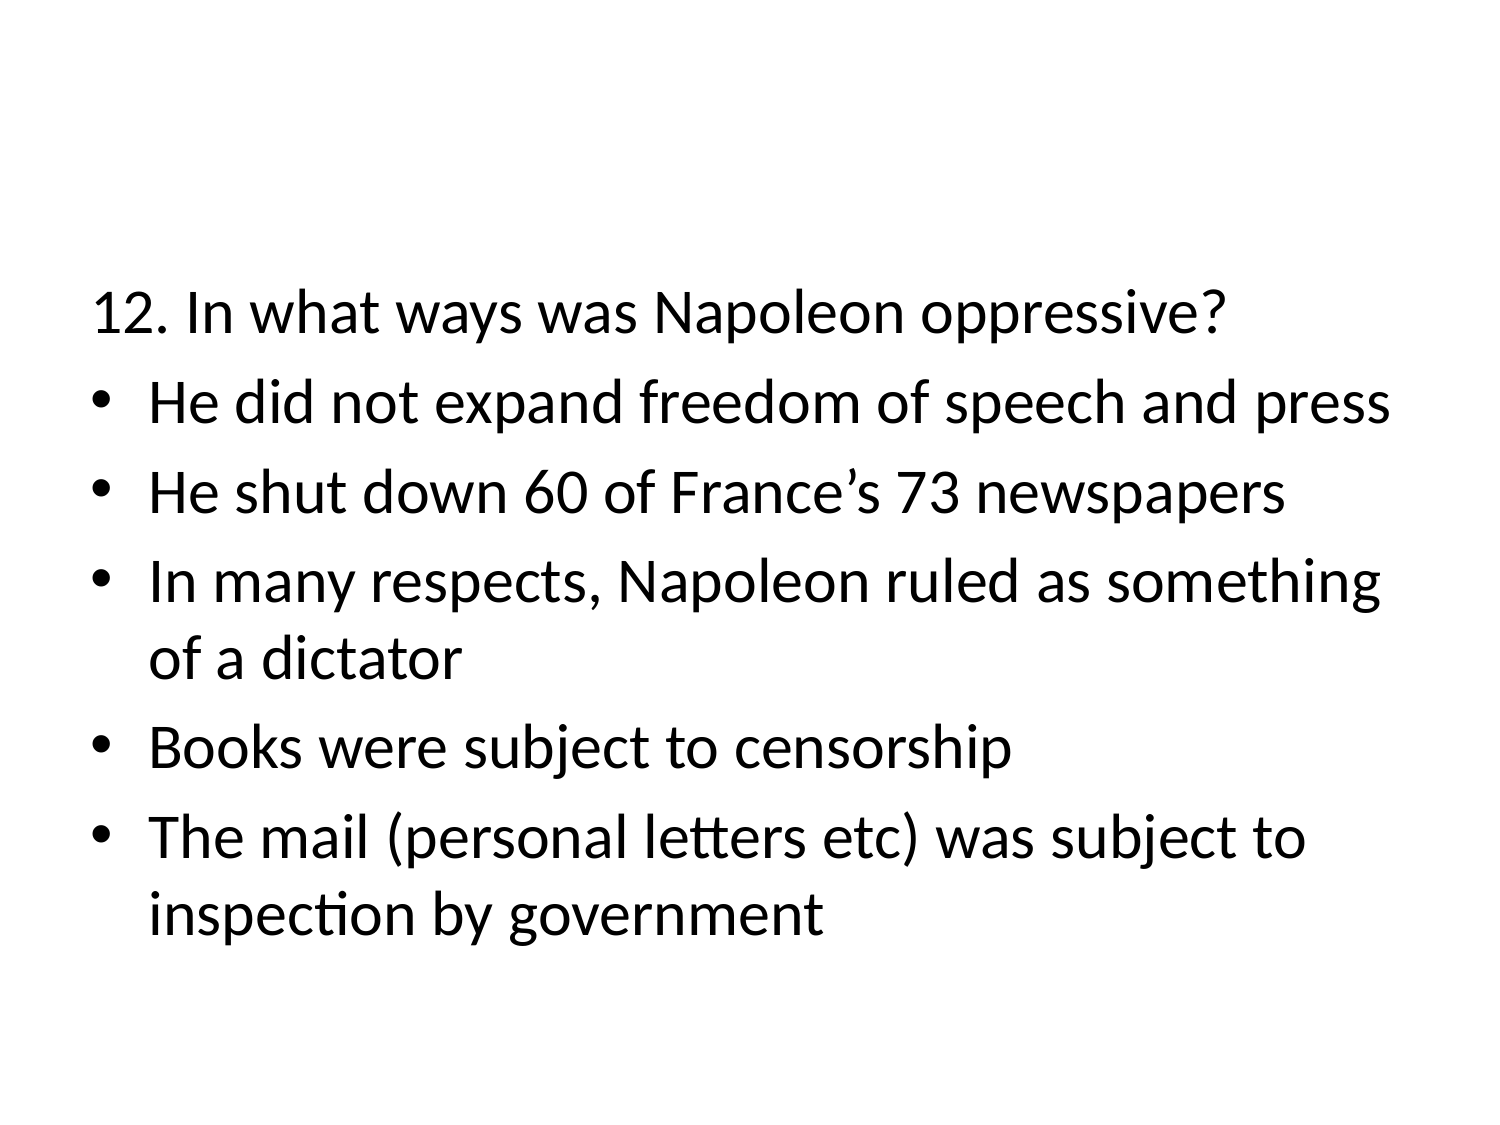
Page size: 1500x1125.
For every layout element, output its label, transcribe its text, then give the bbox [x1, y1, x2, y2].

list 12. In what ways was Napoleon oppressive? He did not expand freedom of speech and press He shut down 60 of France’s 73 newspapers In many respects, Napoleon ruled as something of a dictator Books were subject to censorship The mail (personal letters etc) was subject to inspection by government [75, 262, 1425, 1005]
